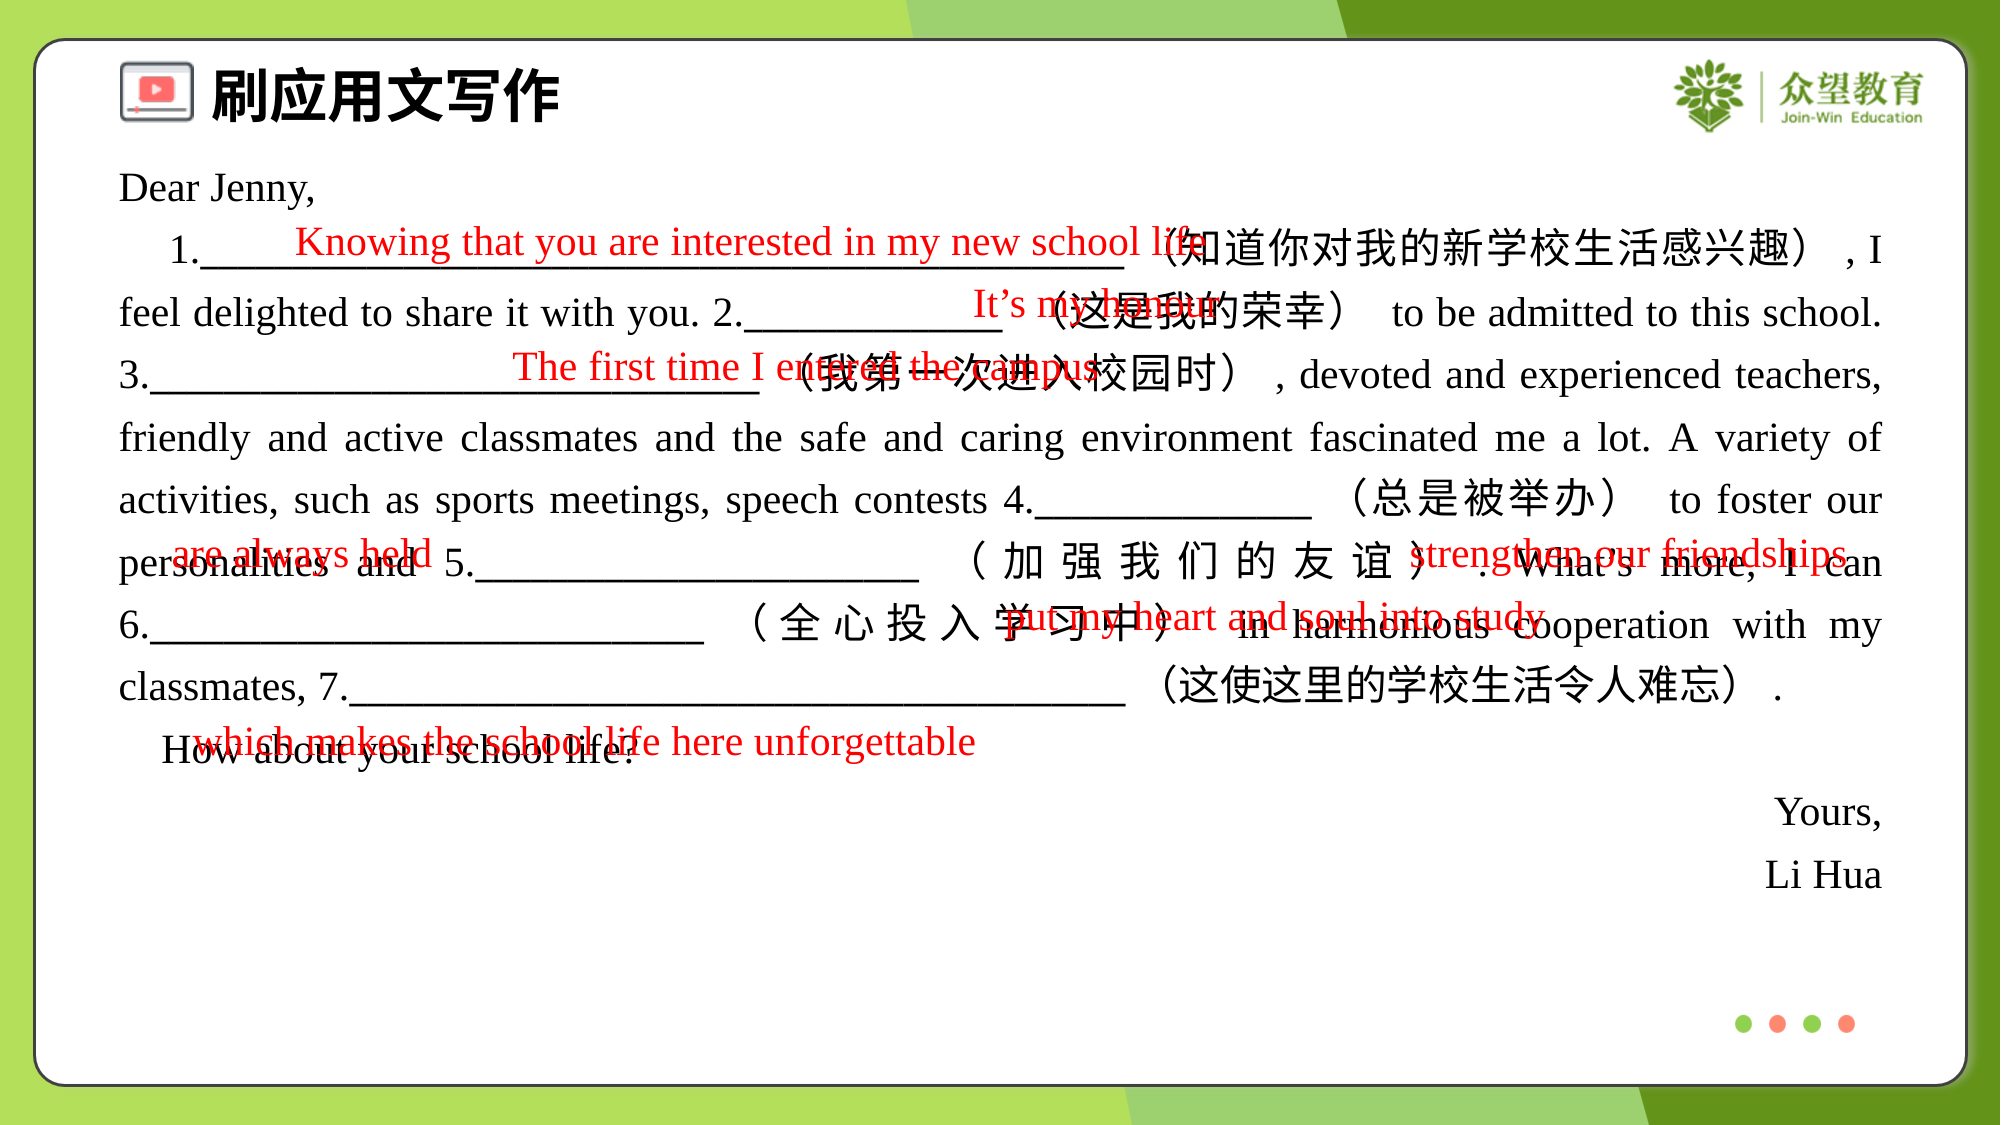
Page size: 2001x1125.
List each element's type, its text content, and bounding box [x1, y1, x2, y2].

picture [0, 0, 2000, 1125]
text_box put my heart and soul into study [960, 576, 1590, 639]
text_box which makes the school life here unforgettable [149, 701, 1020, 764]
text_box The first time I entered the campus [468, 326, 1143, 389]
text_box are always held [147, 513, 457, 577]
text_box strengthen our friendships [1385, 513, 1872, 577]
text_box It’s my honour [948, 263, 1245, 327]
text_box Dear Jenny, 1.__________________________________________________（知道你对我的新学校生活感兴趣）, I feel delighted to share it with you. 2.______________ （这是我的荣幸） to be admitted to this school. 3._________________________________（我第一次进入校园时）, devoted and experienced teachers, friendly and active classmates and the safe and caring environment fascinated me a lot. A variety of activities, such as sports meetings, speech contests 4._______________（总是被举办） to foster our personalities and 5.________________________（加强我们的友谊）. What’s more, I can 6.______________________________（全心投入学习中） in harmonious cooperation with my classmates, 7.__________________________________________（这使这里的学校生活令人难忘）. How about your school life? Yours, Li Hua [118, 146, 1883, 960]
text_box Knowing that you are interested in my new school life [236, 201, 1266, 264]
